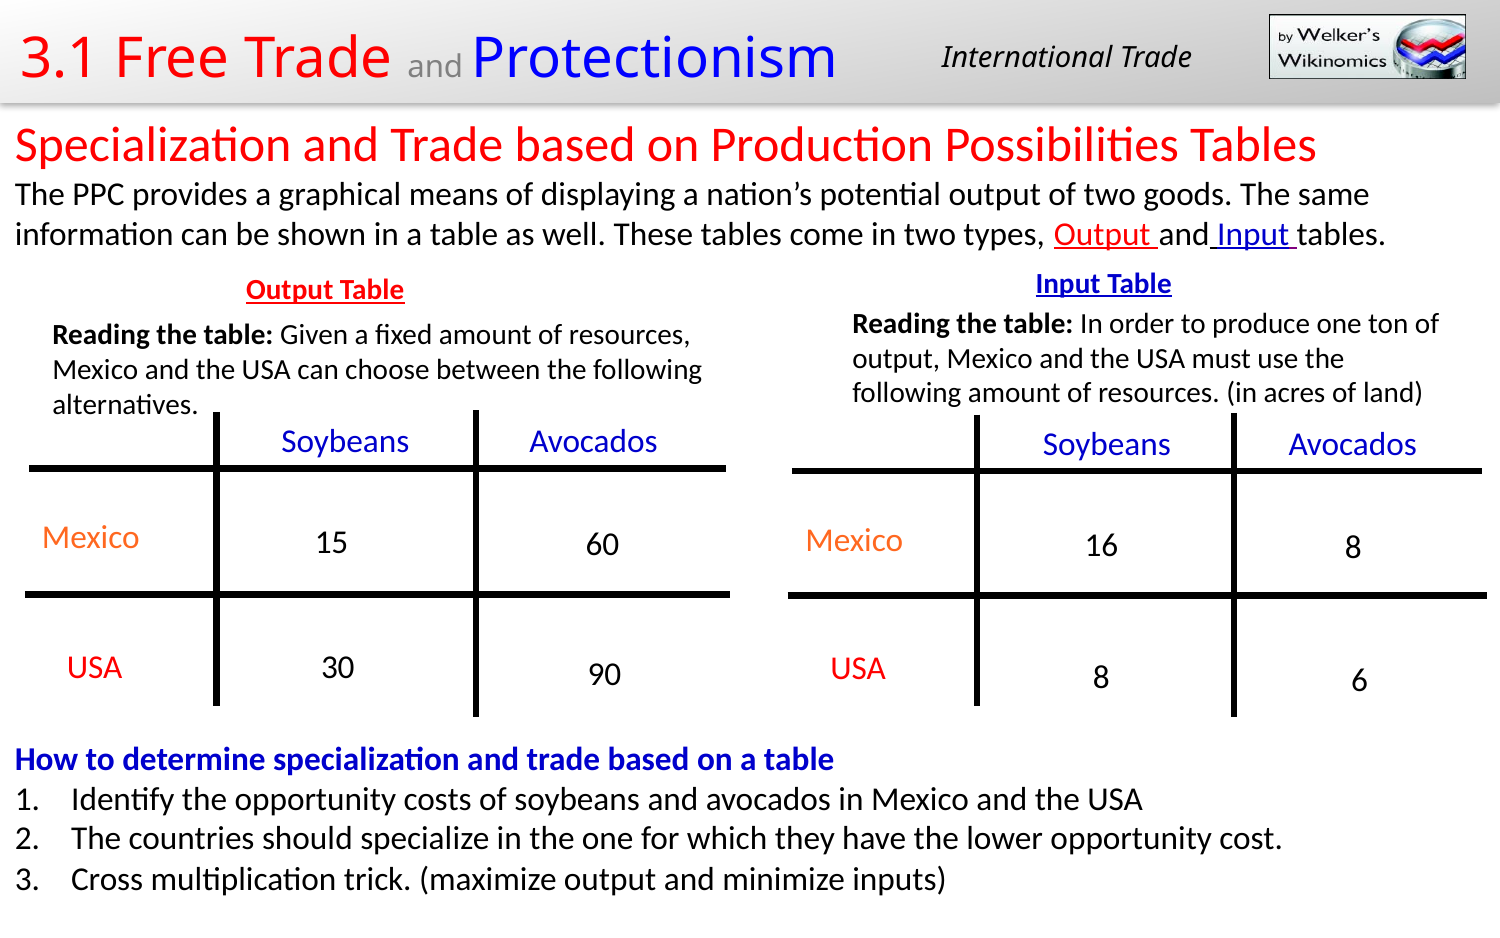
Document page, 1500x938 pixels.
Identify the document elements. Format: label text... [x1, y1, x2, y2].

picture [1269, 14, 1466, 79]
text_box International Trade [829, 30, 1313, 81]
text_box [787, 412, 1500, 718]
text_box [24, 409, 740, 718]
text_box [837, 256, 1476, 411]
text_box How to determine specialization and trade based on a table Identify the opportunity costs of soybeans and avocados in Mexico and the USA The countries should specialize in the one for which they have the lower opportunity cost. Cross multiplication trick. (maximize output and minimize inputs) [0, 729, 1500, 904]
text_box Specialization and Trade based on Production Possibilities Tables The PPC provides a graphical means of displaying a nation’s potential output of two goods. The same information can be shown in a table as well. These tables come in two types, Output and Input tables. [0, 104, 1500, 260]
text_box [37, 262, 751, 430]
